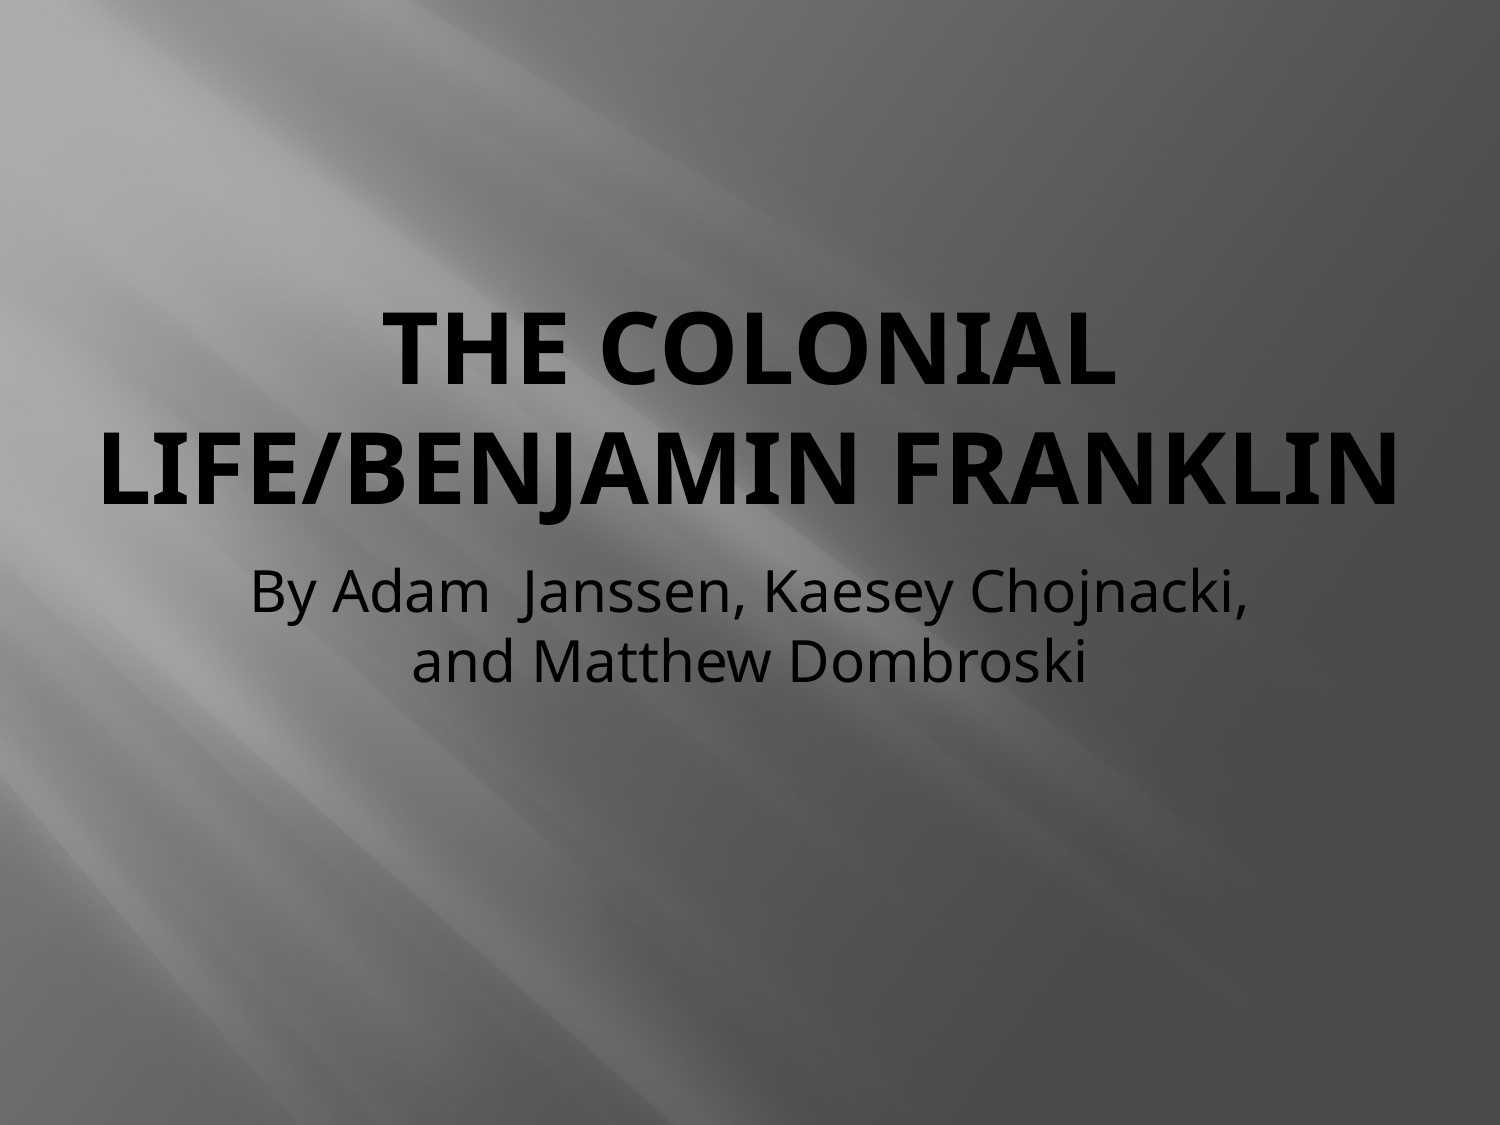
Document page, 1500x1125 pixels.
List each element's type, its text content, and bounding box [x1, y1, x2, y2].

title The colonial life/Benjamin Franklin [75, 224, 1425, 525]
subtitle By Adam Janssen, Kaesey Chojnacki, and Matthew Dombroski [225, 546, 1275, 834]
